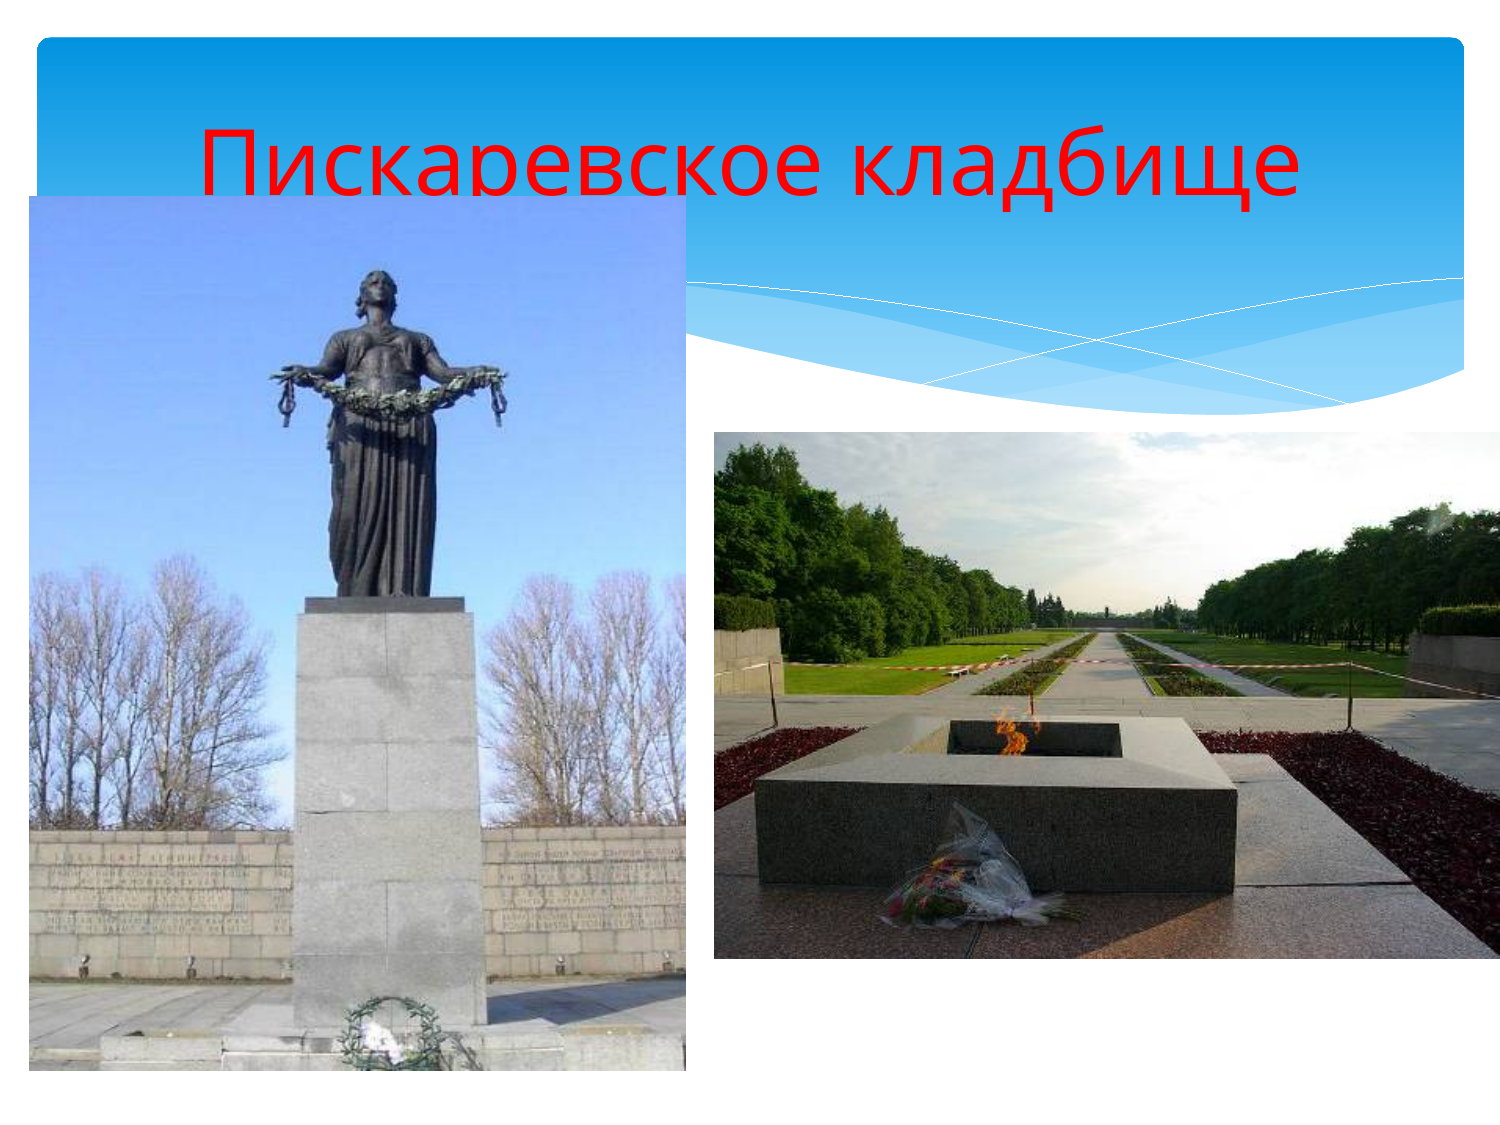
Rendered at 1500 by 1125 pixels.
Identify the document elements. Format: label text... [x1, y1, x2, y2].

title Пискаревское кладбище [75, 55, 1425, 261]
picture [714, 432, 1500, 960]
picture [29, 196, 686, 1071]
